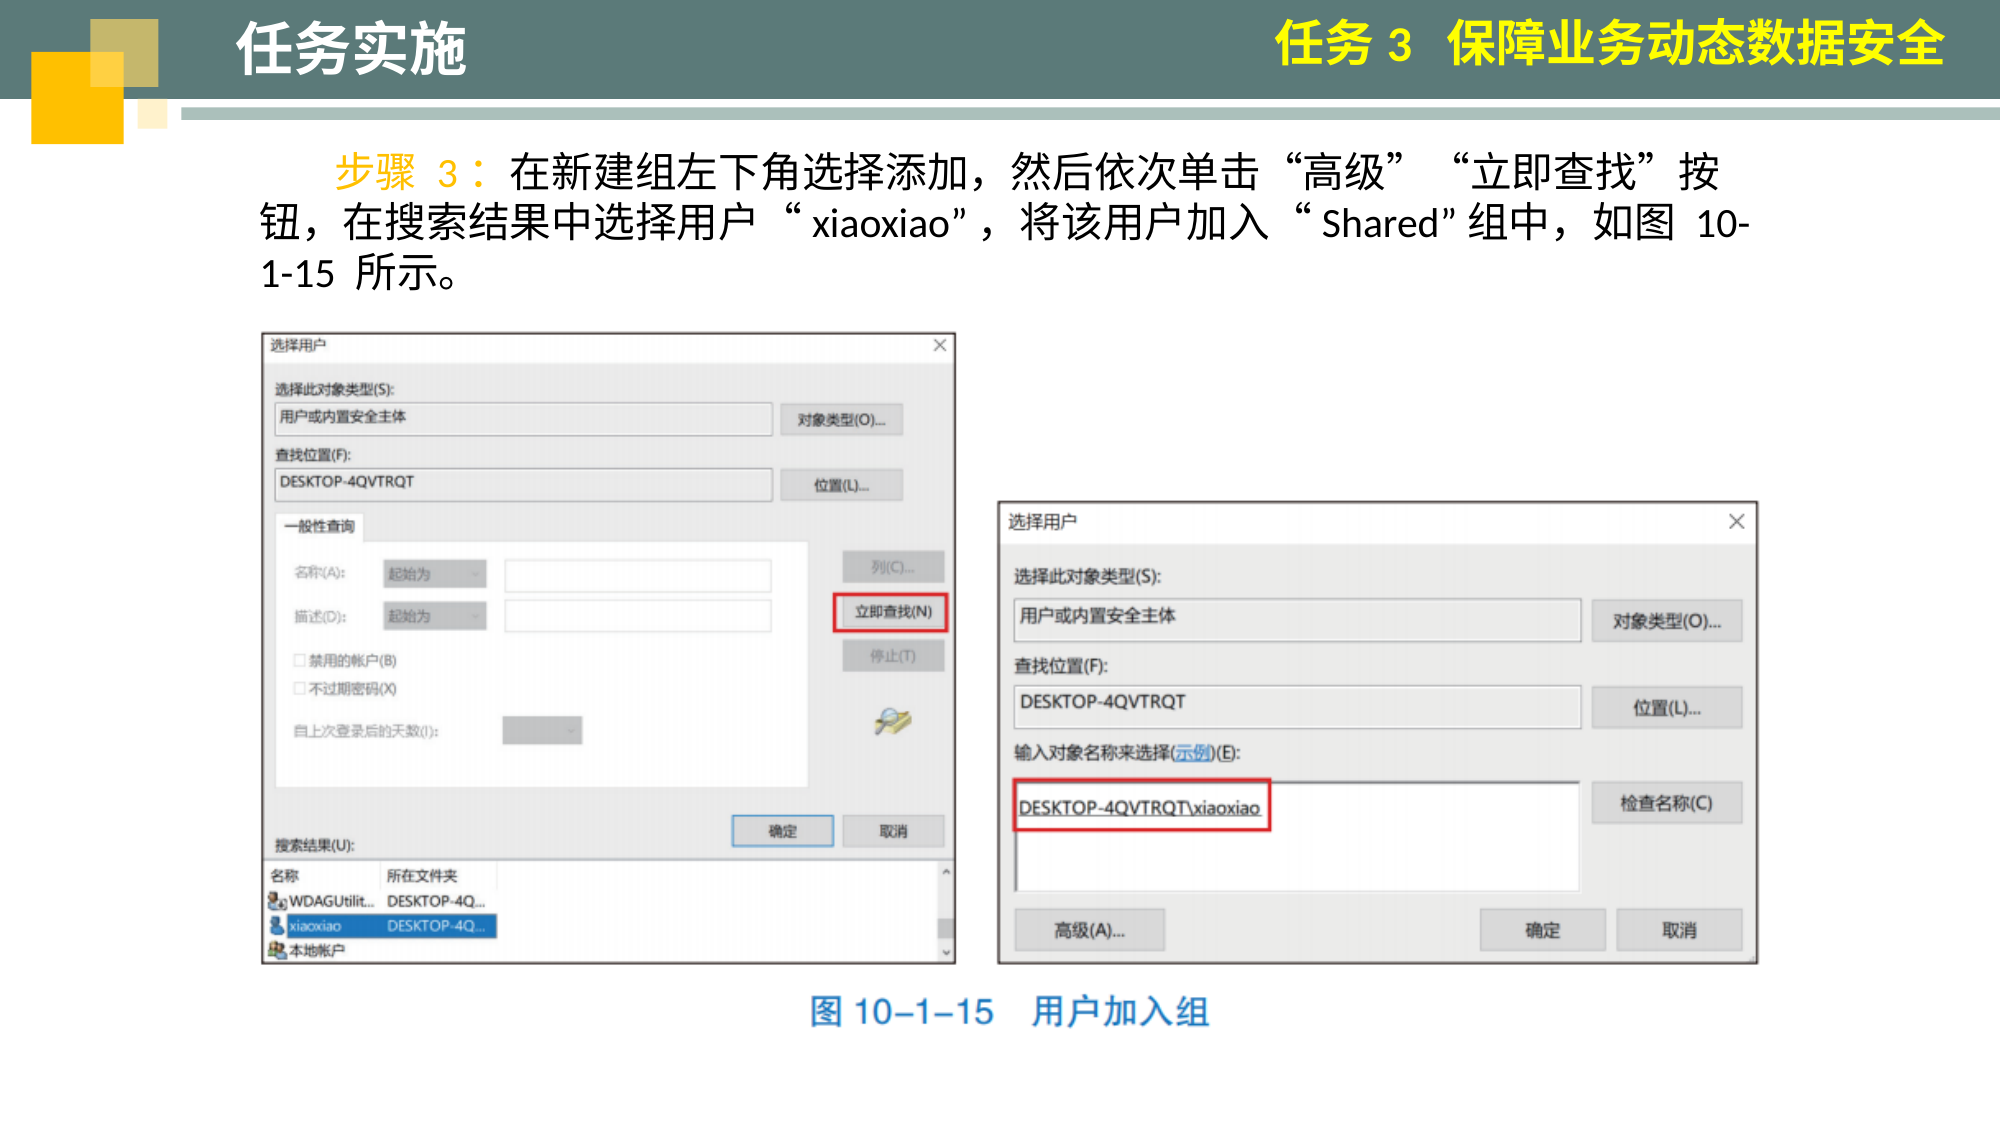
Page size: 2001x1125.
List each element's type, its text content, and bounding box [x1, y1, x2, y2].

picture [232, 302, 1835, 1057]
text_box 步骤 3：在新建组左下角选择添加，然后依次单击“高级”“立即查找”按钮，在搜索结果中选择用户“xiaoxiao”，将该用户加入“Shared”组中，如图 10-1-15 所示。 [244, 145, 1770, 302]
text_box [0, 0, 2000, 145]
